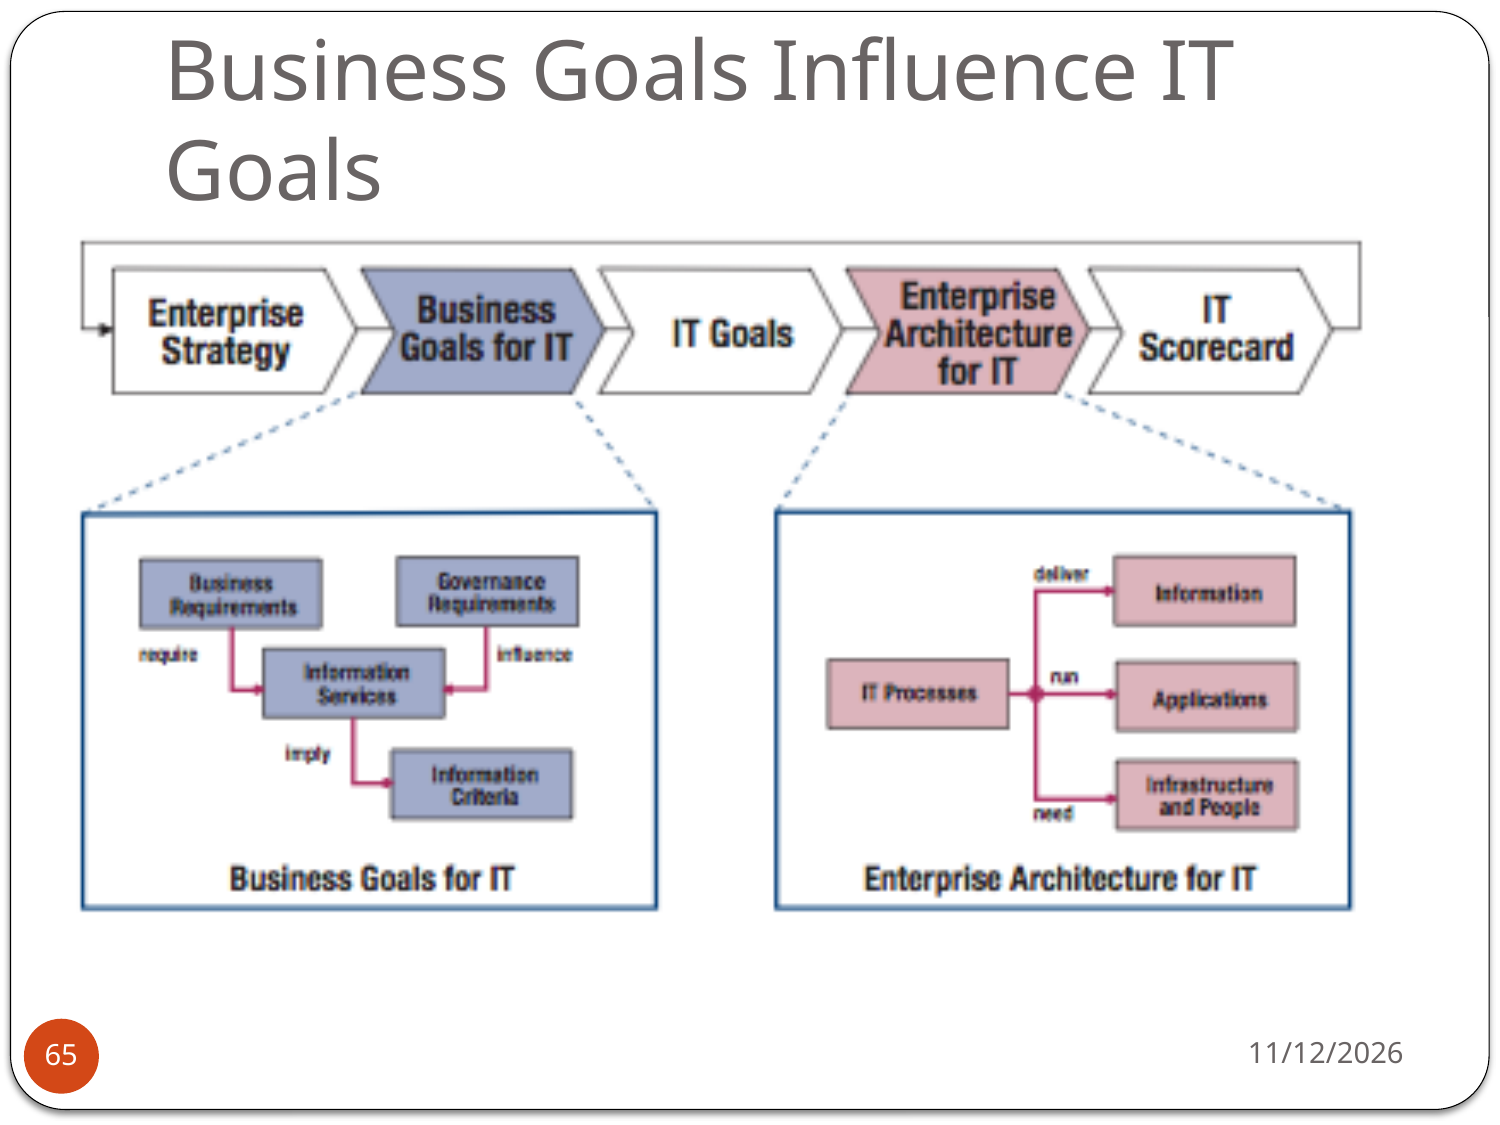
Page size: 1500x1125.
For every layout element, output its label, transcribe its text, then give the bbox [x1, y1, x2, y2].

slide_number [1012, 1015, 1419, 1094]
slide_number 65 [23, 1018, 99, 1094]
picture [64, 232, 1373, 926]
title Business Goals Influence IT Goals [150, 45, 1425, 233]
